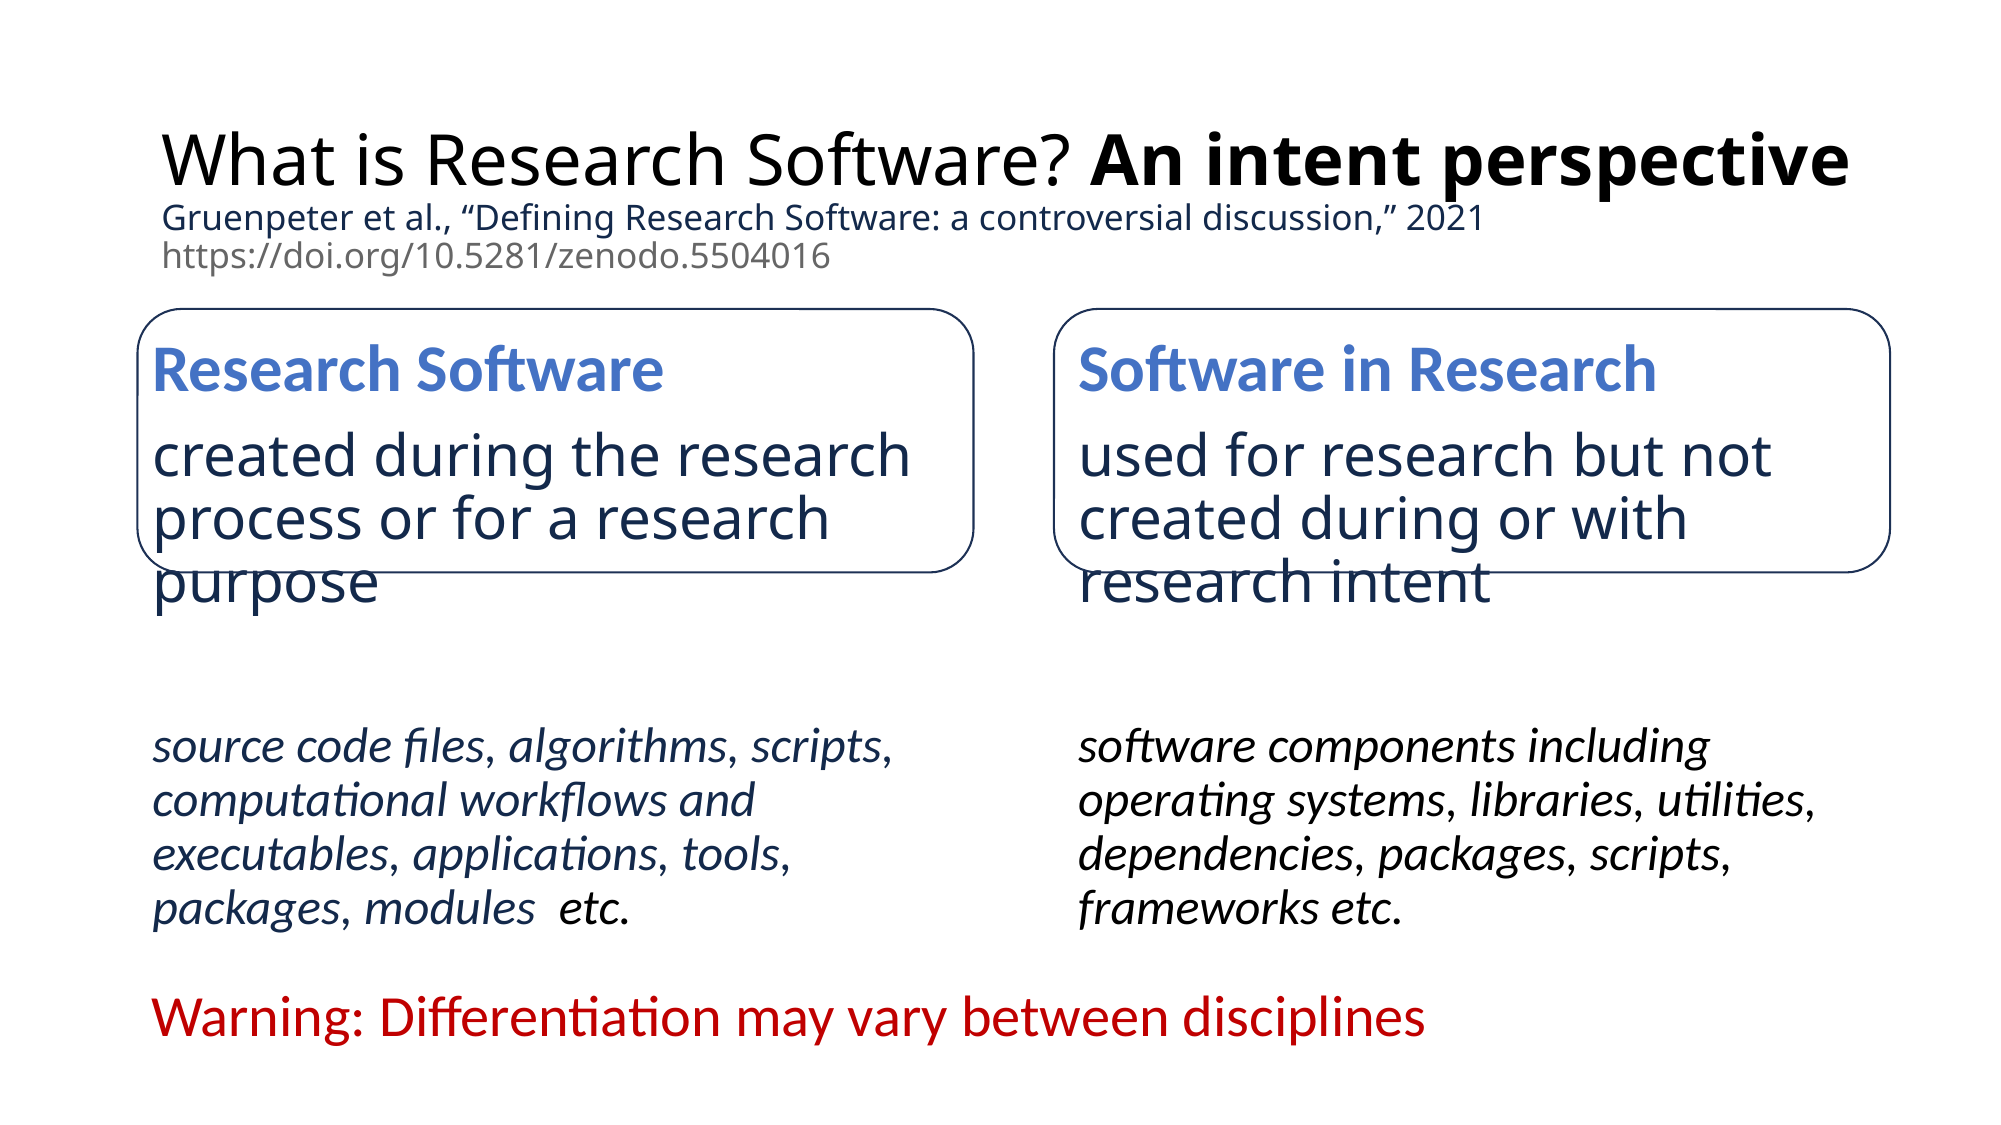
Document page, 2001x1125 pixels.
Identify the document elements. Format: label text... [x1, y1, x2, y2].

text_box [136, 307, 975, 574]
title What is Research Software? An intent perspective Gruenpeter et al., “Defining Research Software: a controversial discussion,” 2021 https://doi.org/10.5281/zenodo.5504016 [146, 91, 1872, 309]
list Research Software created during the research process or for a research purpose source code files, algorithms, scripts, computational workflows and executables, applications, tools, packages, modules etc. [137, 325, 983, 952]
text_box [1052, 307, 1892, 574]
text_box Warning: Differentiation may vary between disciplines [136, 970, 1738, 1055]
text_box Software in Research used for research but not created during or with research intent software components including operating systems, libraries, utilities, dependencies, packages, scripts, frameworks etc. [1063, 325, 1900, 975]
